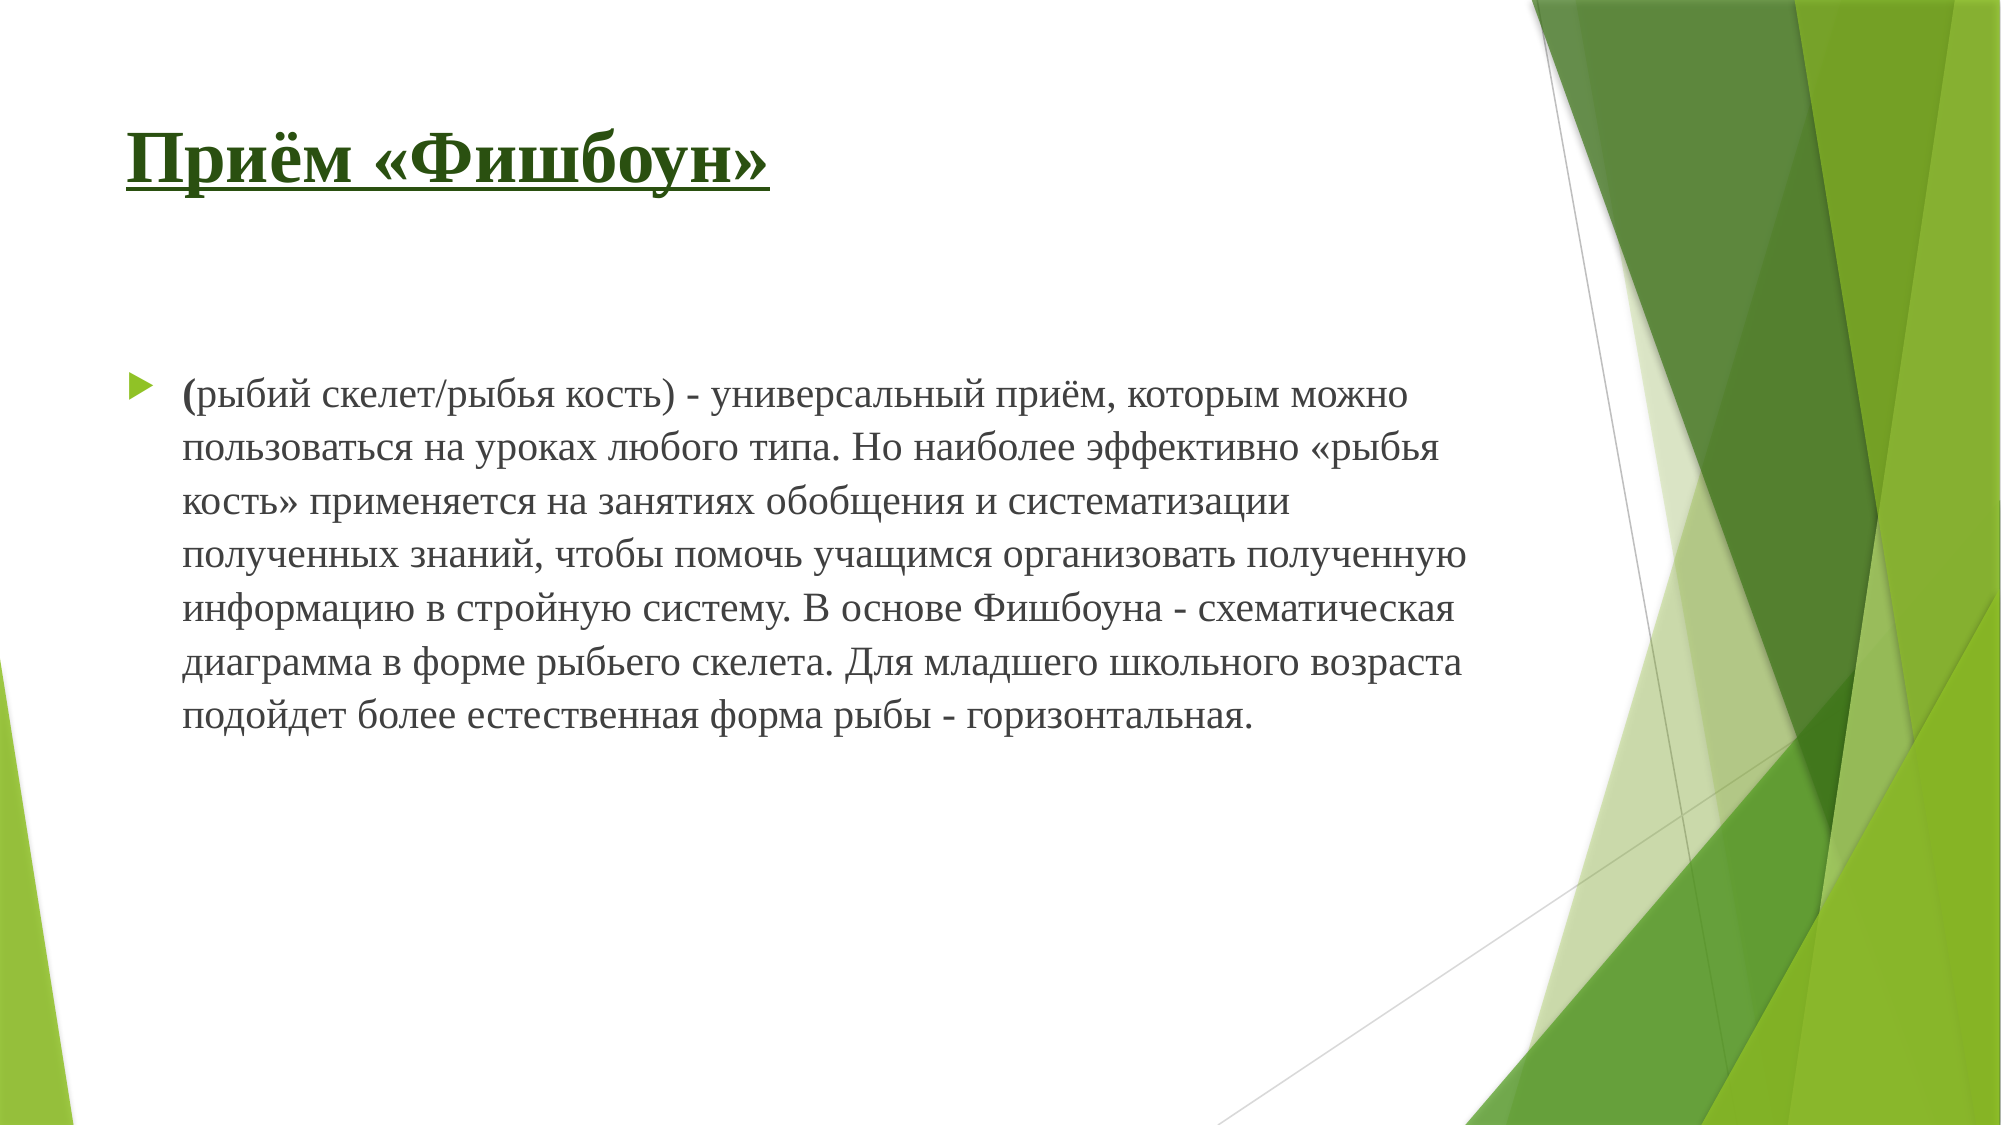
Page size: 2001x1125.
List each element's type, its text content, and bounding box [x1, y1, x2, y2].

title Приём «Фишбоун» [111, 99, 1522, 317]
list (рыбий скелет/рыбья кость) - универсальный приём, которым можно пользоваться на уроках любого типа. Но наиболее эффективно «рыбья кость» применяется на занятиях обобщения и систематизации полученных знаний, чтобы помочь учащимся организовать полученную информацию в стройную систему. В основе Фишбоуна - схематическая диаграмма в форме рыбьего скелета. Для младшего школьного возраста подойдет более естественная форма рыбы - горизонтальная. [111, 354, 1522, 992]
